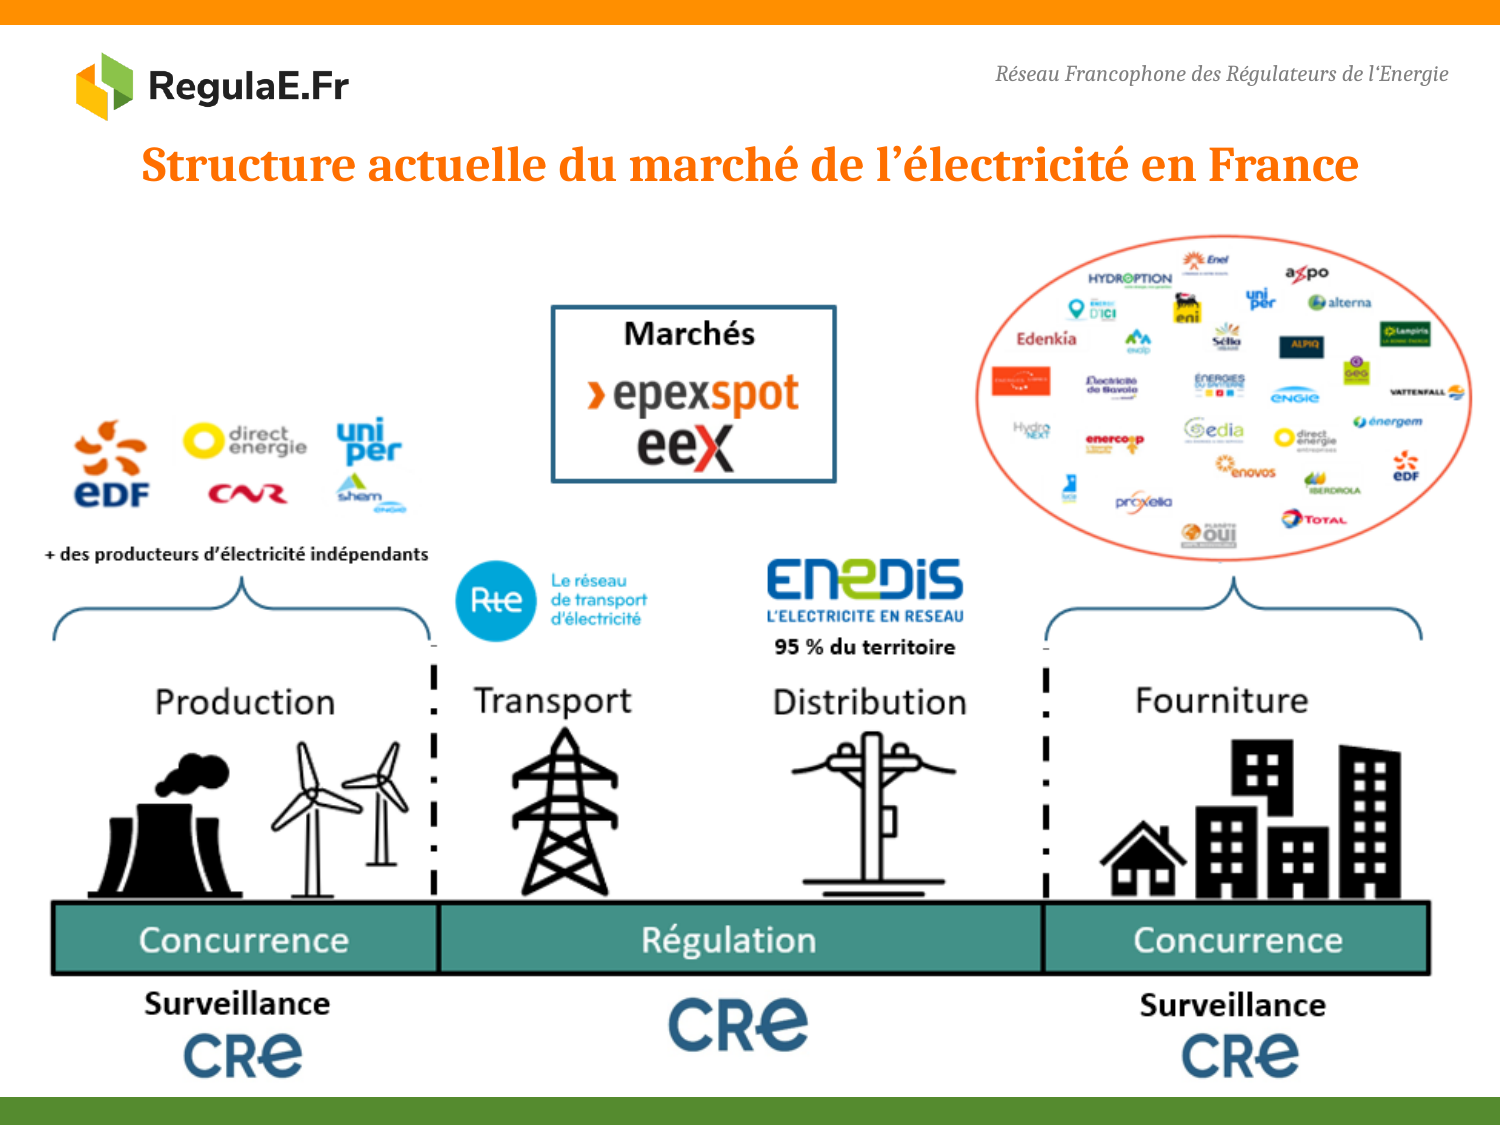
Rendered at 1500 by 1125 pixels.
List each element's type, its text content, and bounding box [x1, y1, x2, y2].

picture [21, 222, 1477, 1095]
text_box [0, 0, 1500, 27]
text_box Réseau Francophone des Régulateurs de l‘Energie [811, 51, 1465, 86]
text_box Structure actuelle du marché de l’électricité en France [38, 86, 1465, 221]
text_box [0, 1095, 1500, 1125]
picture [74, 51, 349, 121]
